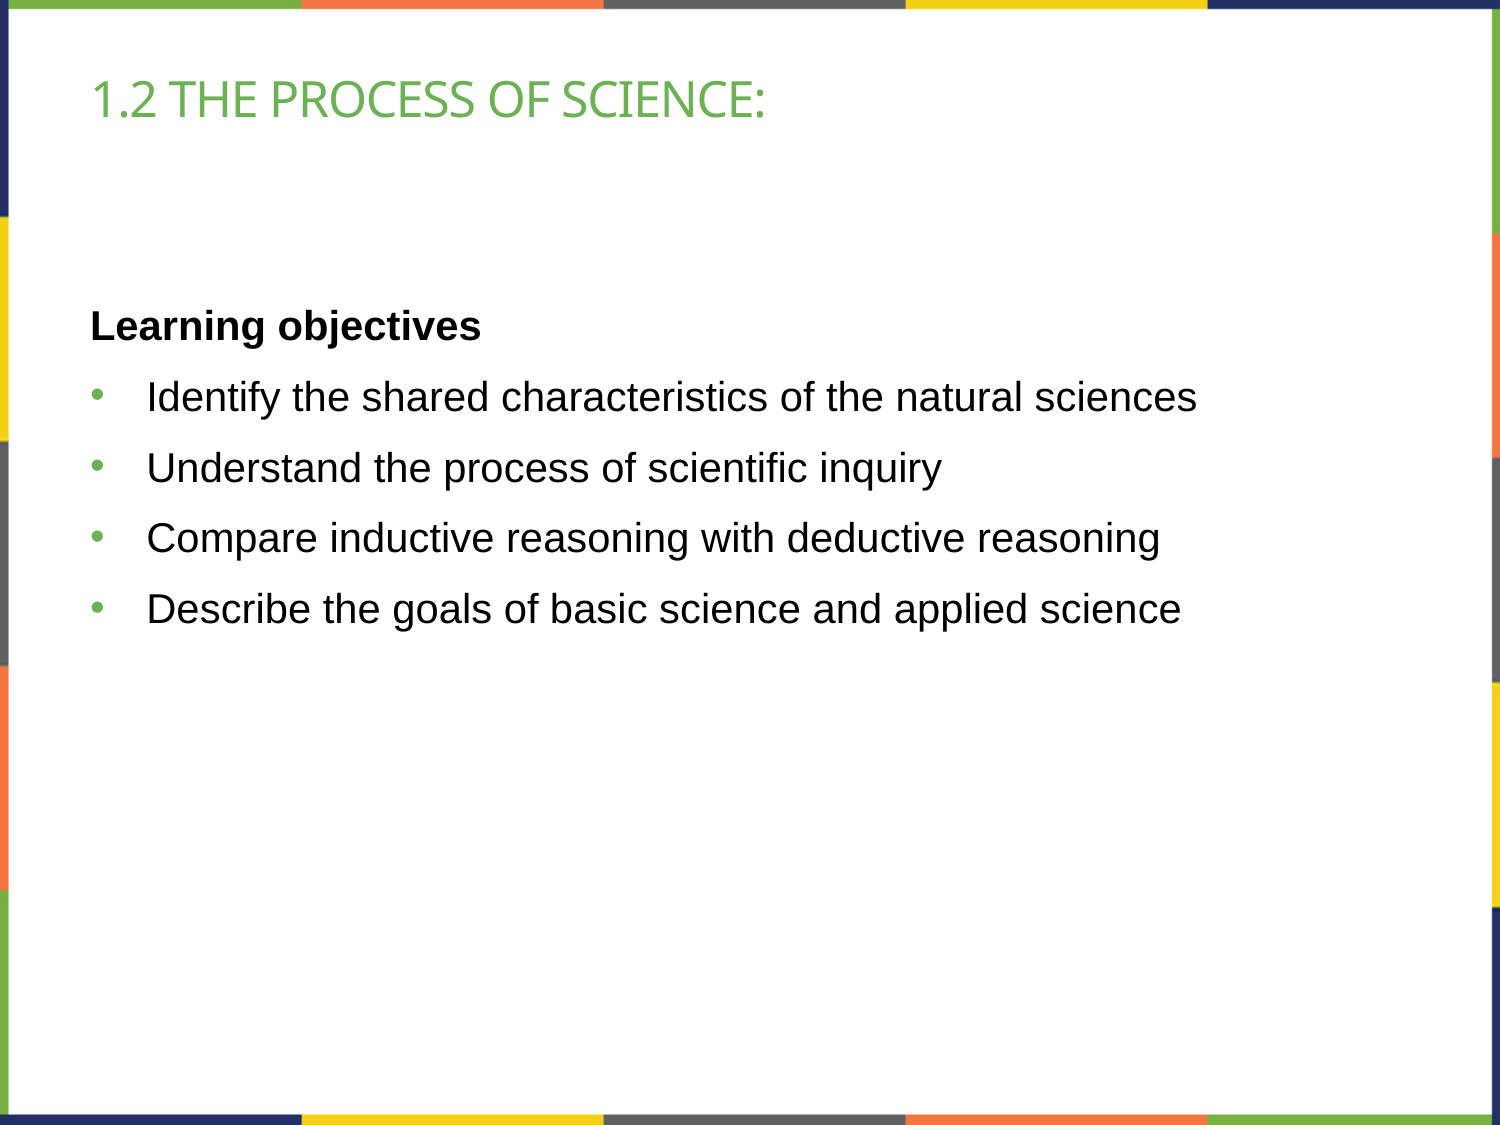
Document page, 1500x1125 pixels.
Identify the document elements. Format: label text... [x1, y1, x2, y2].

picture [0, 0, 1500, 1125]
title 1.2 The process of science: [75, 39, 1398, 135]
list Learning objectives Identify the shared characteristics of the natural sciences Understand the process of scientific inquiry Compare inductive reasoning with deductive reasoning Describe the goals of basic science and applied science [75, 290, 1398, 879]
